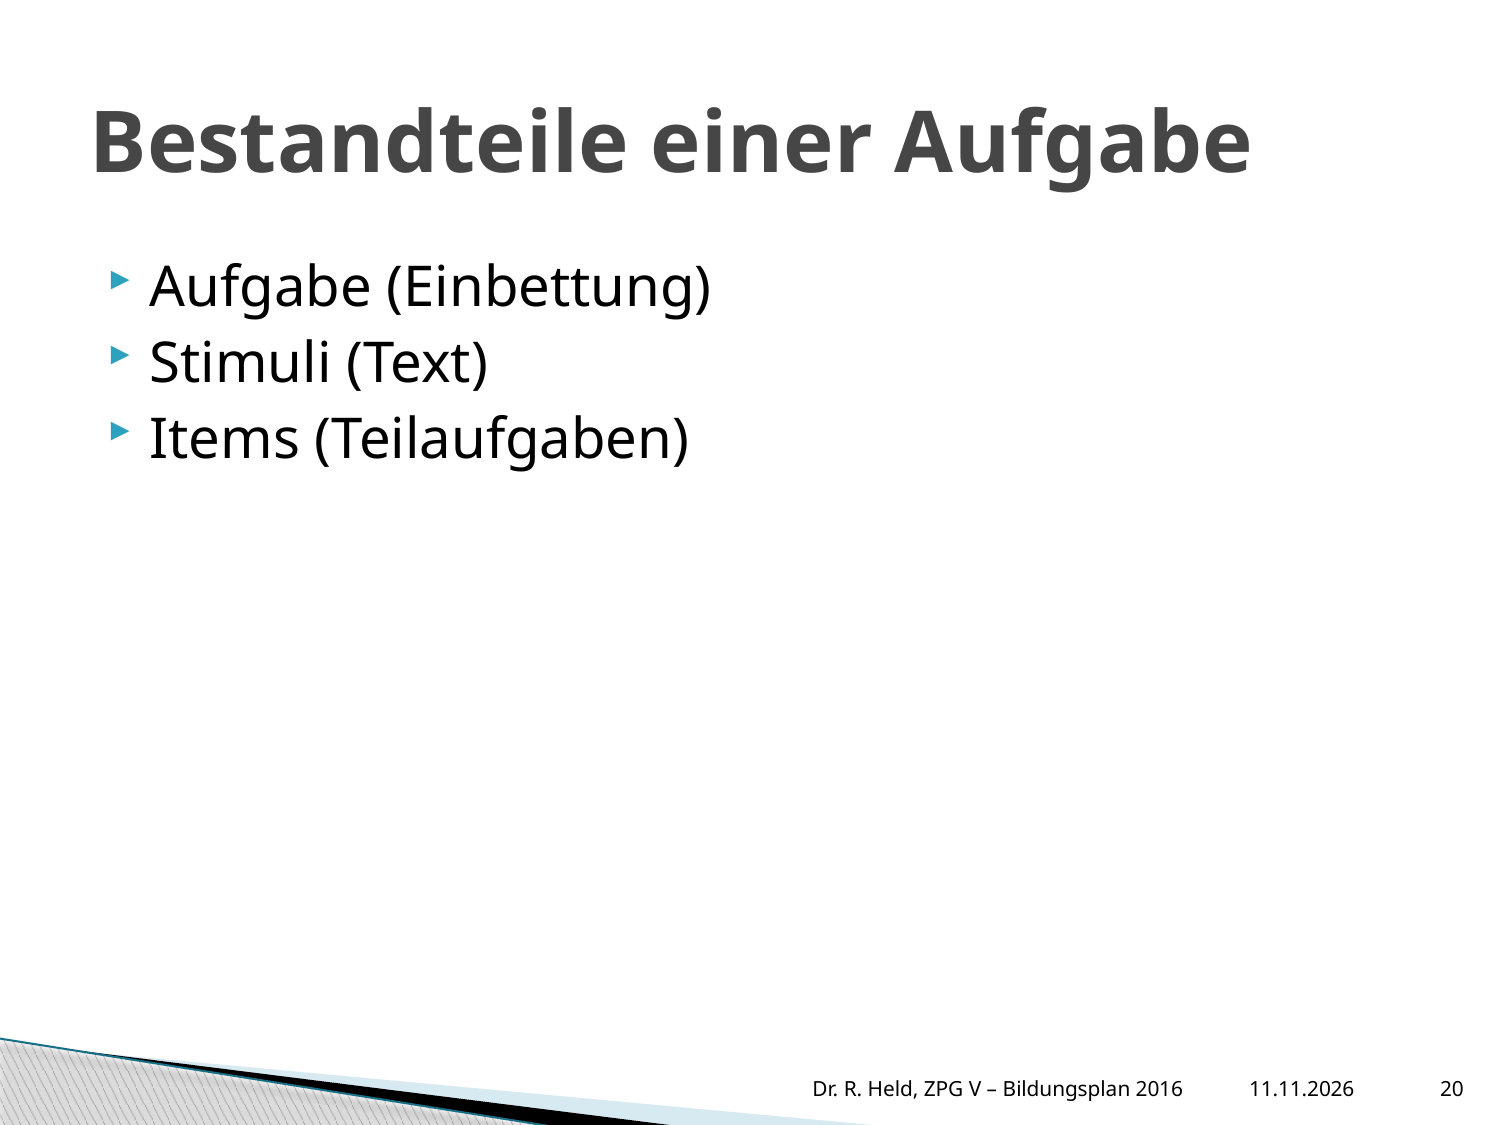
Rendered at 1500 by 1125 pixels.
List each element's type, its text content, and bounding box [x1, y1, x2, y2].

list Aufgabe (Einbettung) Stimuli (Text) Items (Teilaufgaben) [75, 243, 1425, 986]
title Bestandteile einer Aufgabe [75, 45, 1425, 233]
footer Dr. R. Held, ZPG V – Bildungsplan 2016 [797, 1051, 1235, 1112]
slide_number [1235, 1051, 1399, 1112]
slide_number 20 [1399, 1051, 1479, 1112]
